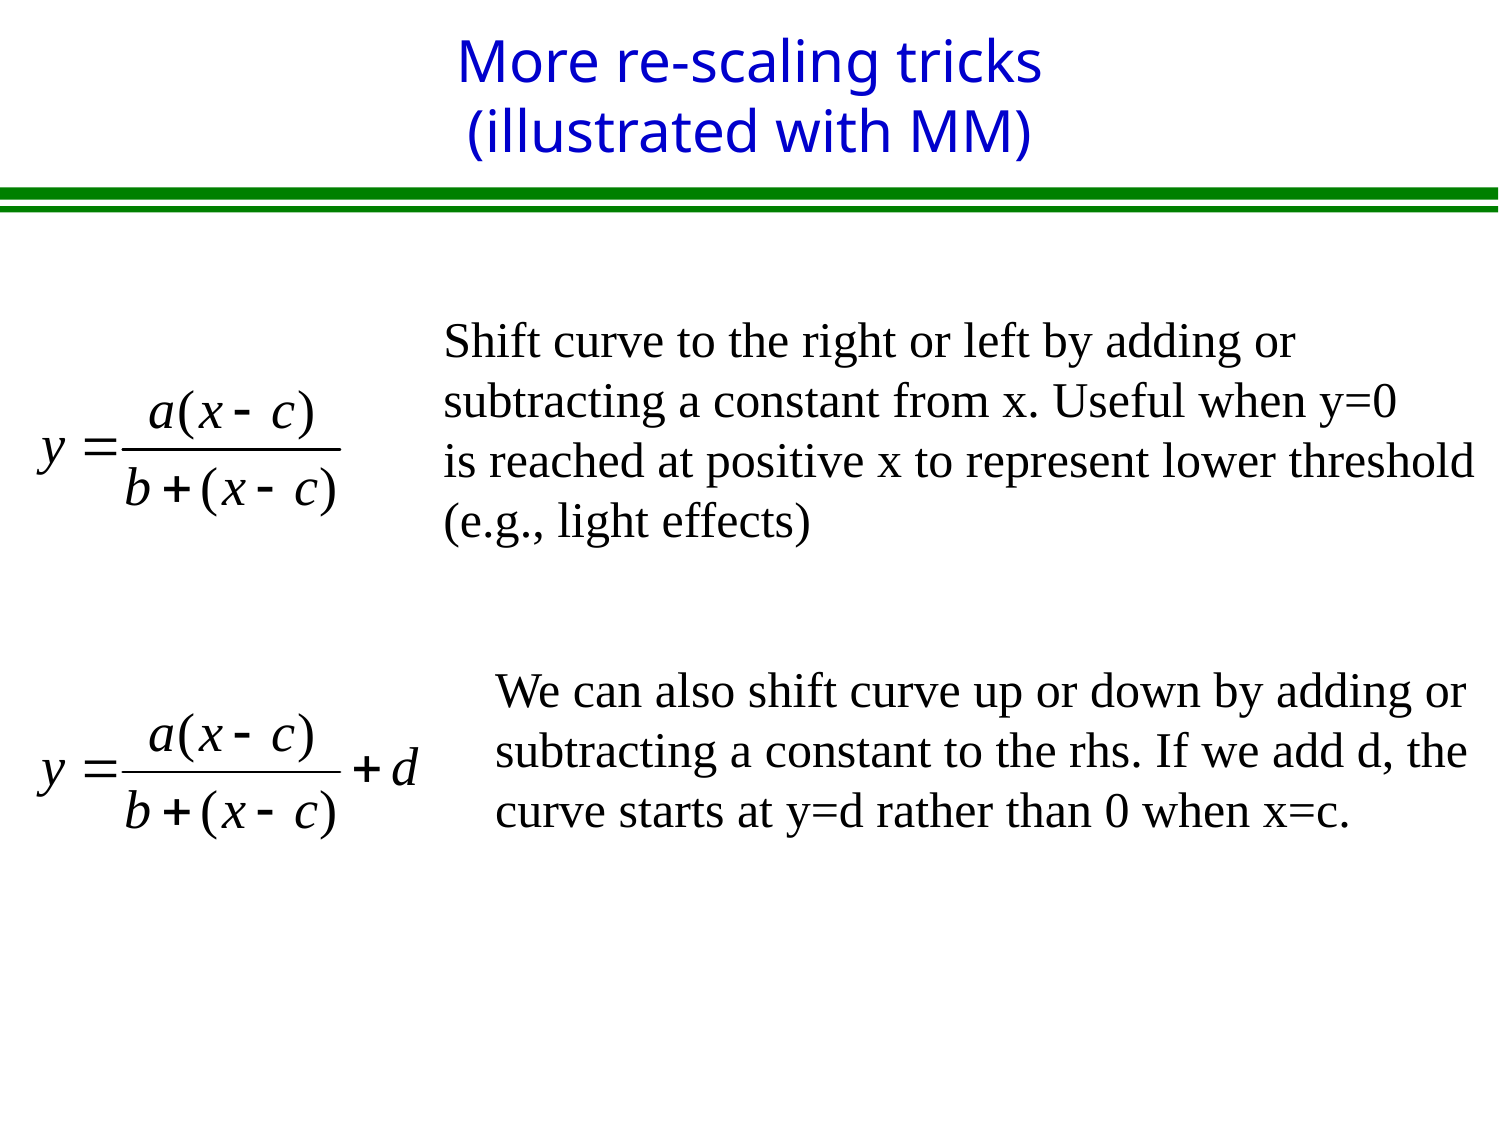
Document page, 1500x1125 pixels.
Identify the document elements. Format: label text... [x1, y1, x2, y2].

title More re-scaling tricks (illustrated with MM) [112, 0, 1388, 188]
text_box We can also shift curve up or down by adding or subtracting a constant to the rhs. If we add d, the curve starts at y=d rather than 0 when x=c. [480, 649, 1497, 845]
text_box Shift curve to the right or left by adding or subtracting a constant from x. Useful when y=0 is reached at positive x to represent lower threshold (e.g., light effects) [428, 299, 1491, 555]
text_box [27, 377, 436, 934]
